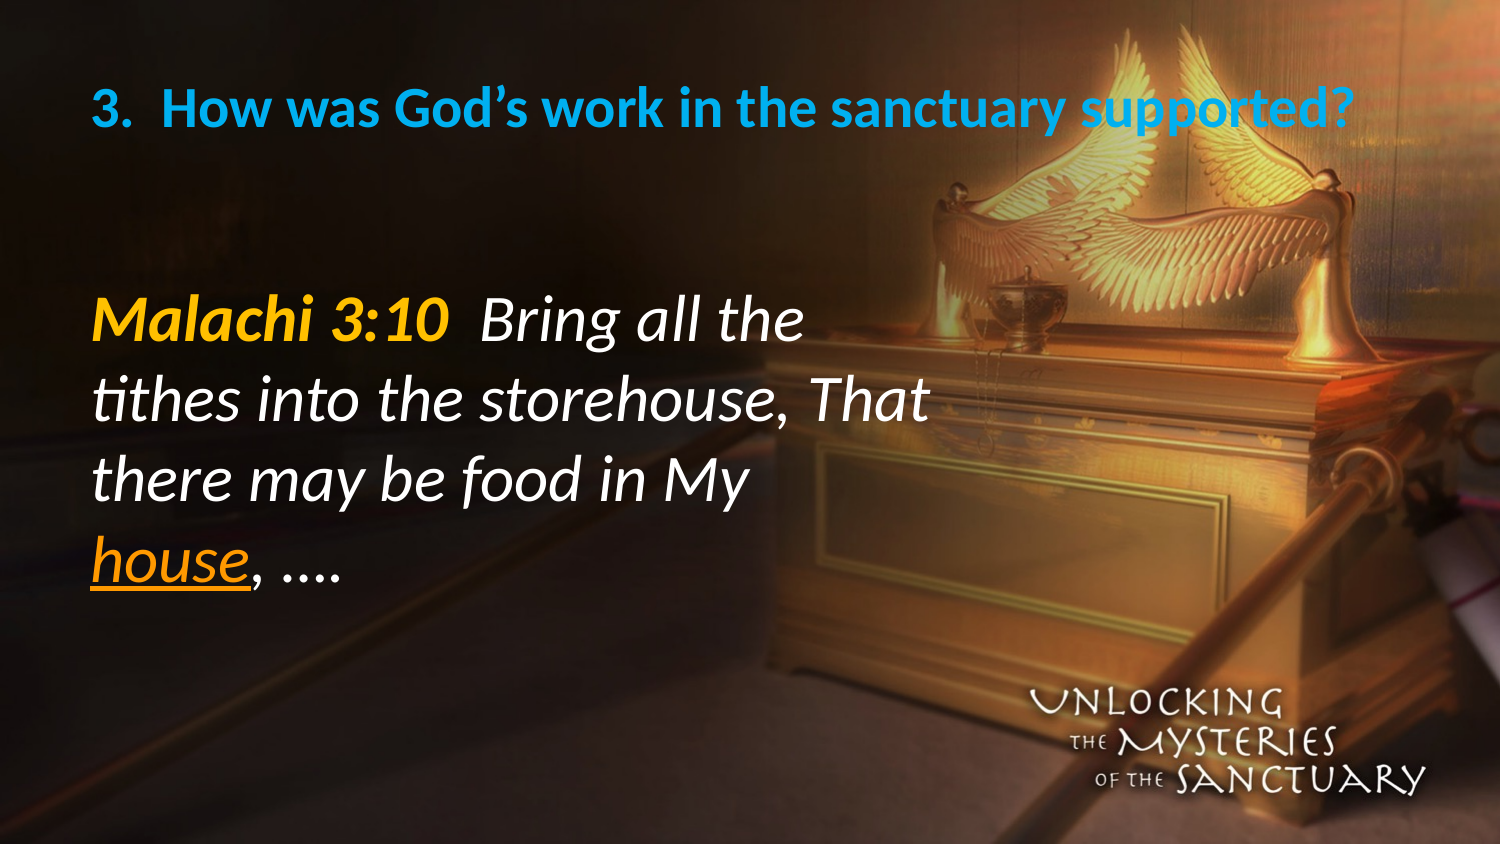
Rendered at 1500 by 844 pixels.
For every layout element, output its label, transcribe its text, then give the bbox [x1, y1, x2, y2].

picture [0, 0, 1500, 844]
title 3. How was God’s work in the sanctuary supported? [75, 33, 1425, 175]
list Malachi 3:10 Bring all the tithes into the storehouse, That there may be food in My house, …. [75, 267, 951, 754]
